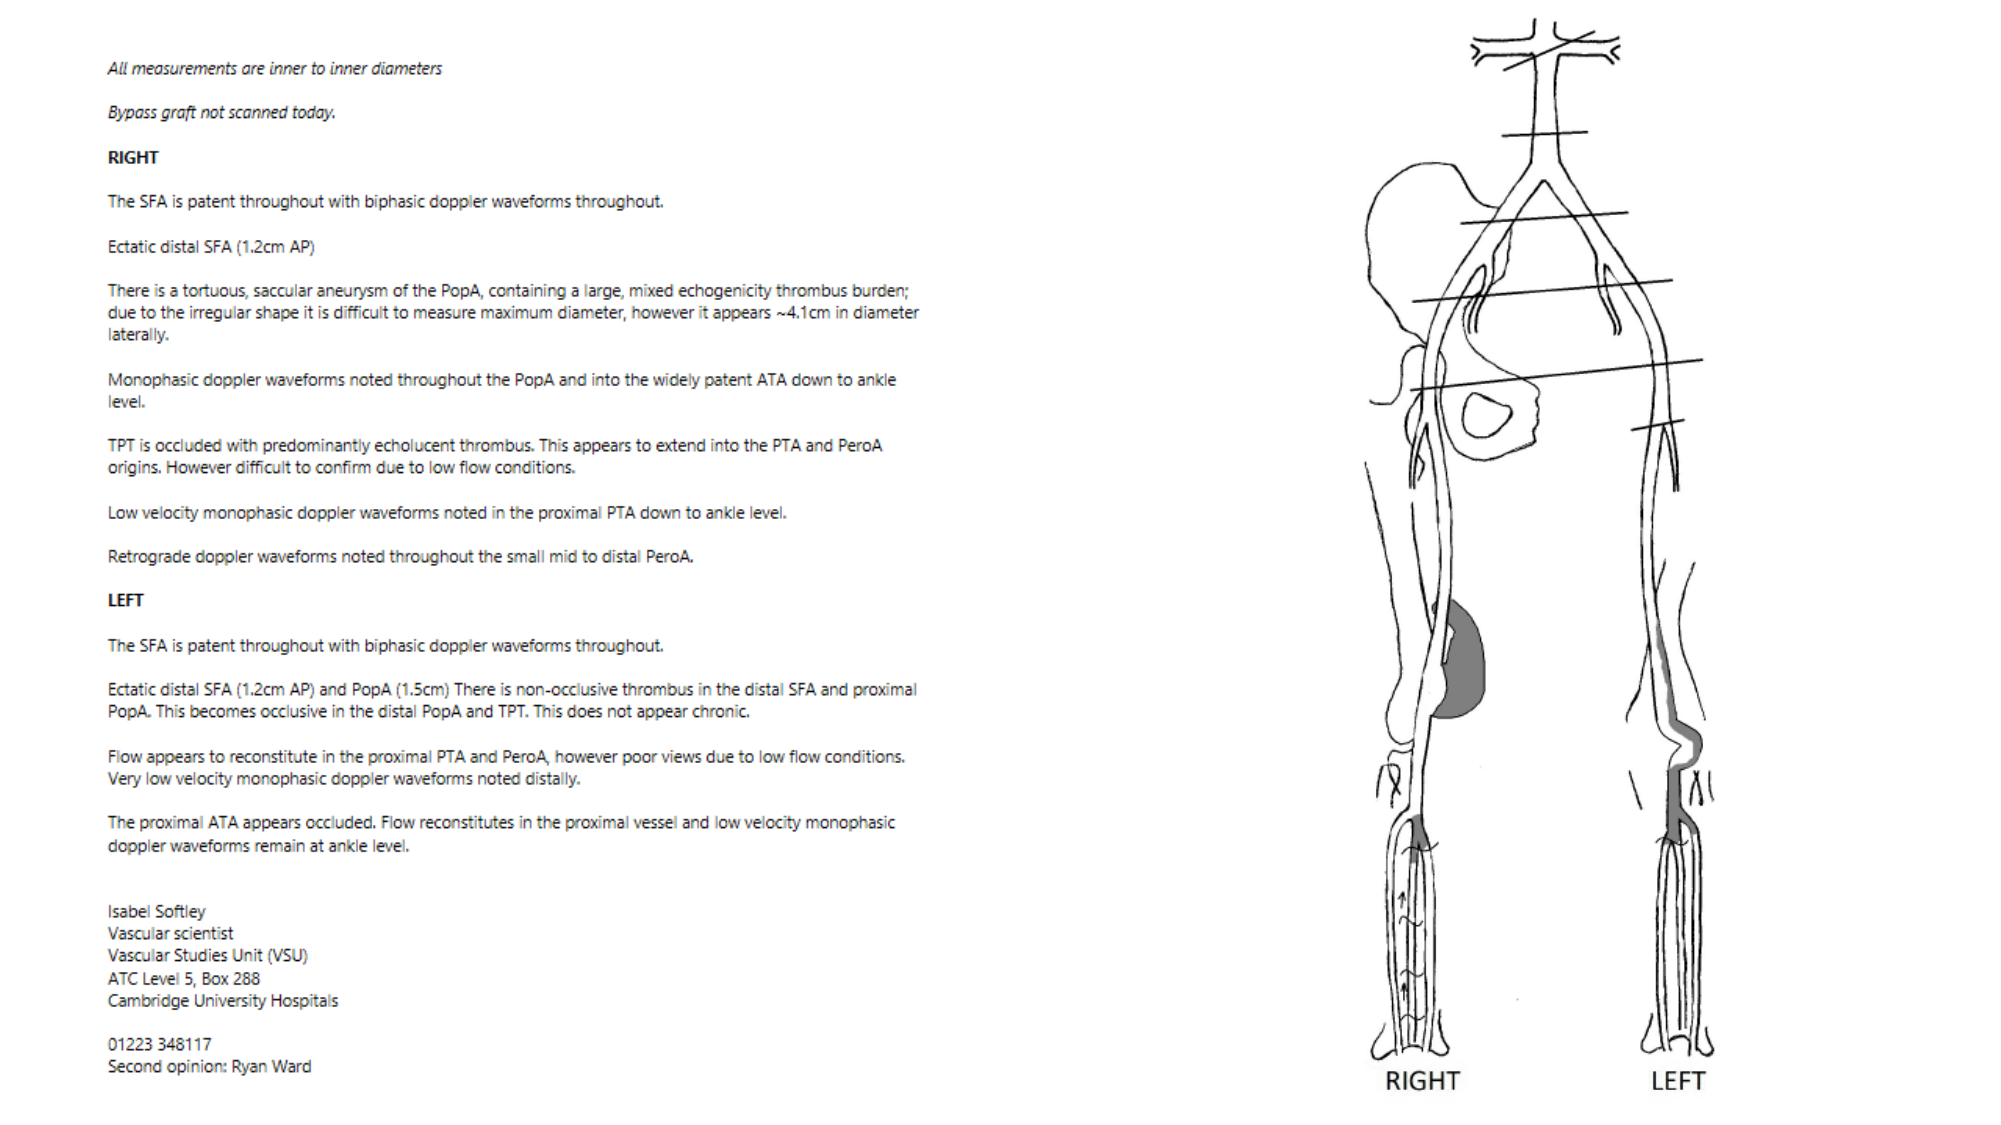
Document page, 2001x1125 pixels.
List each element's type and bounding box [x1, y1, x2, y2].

picture [1331, 0, 1730, 1117]
picture [100, 56, 976, 1093]
